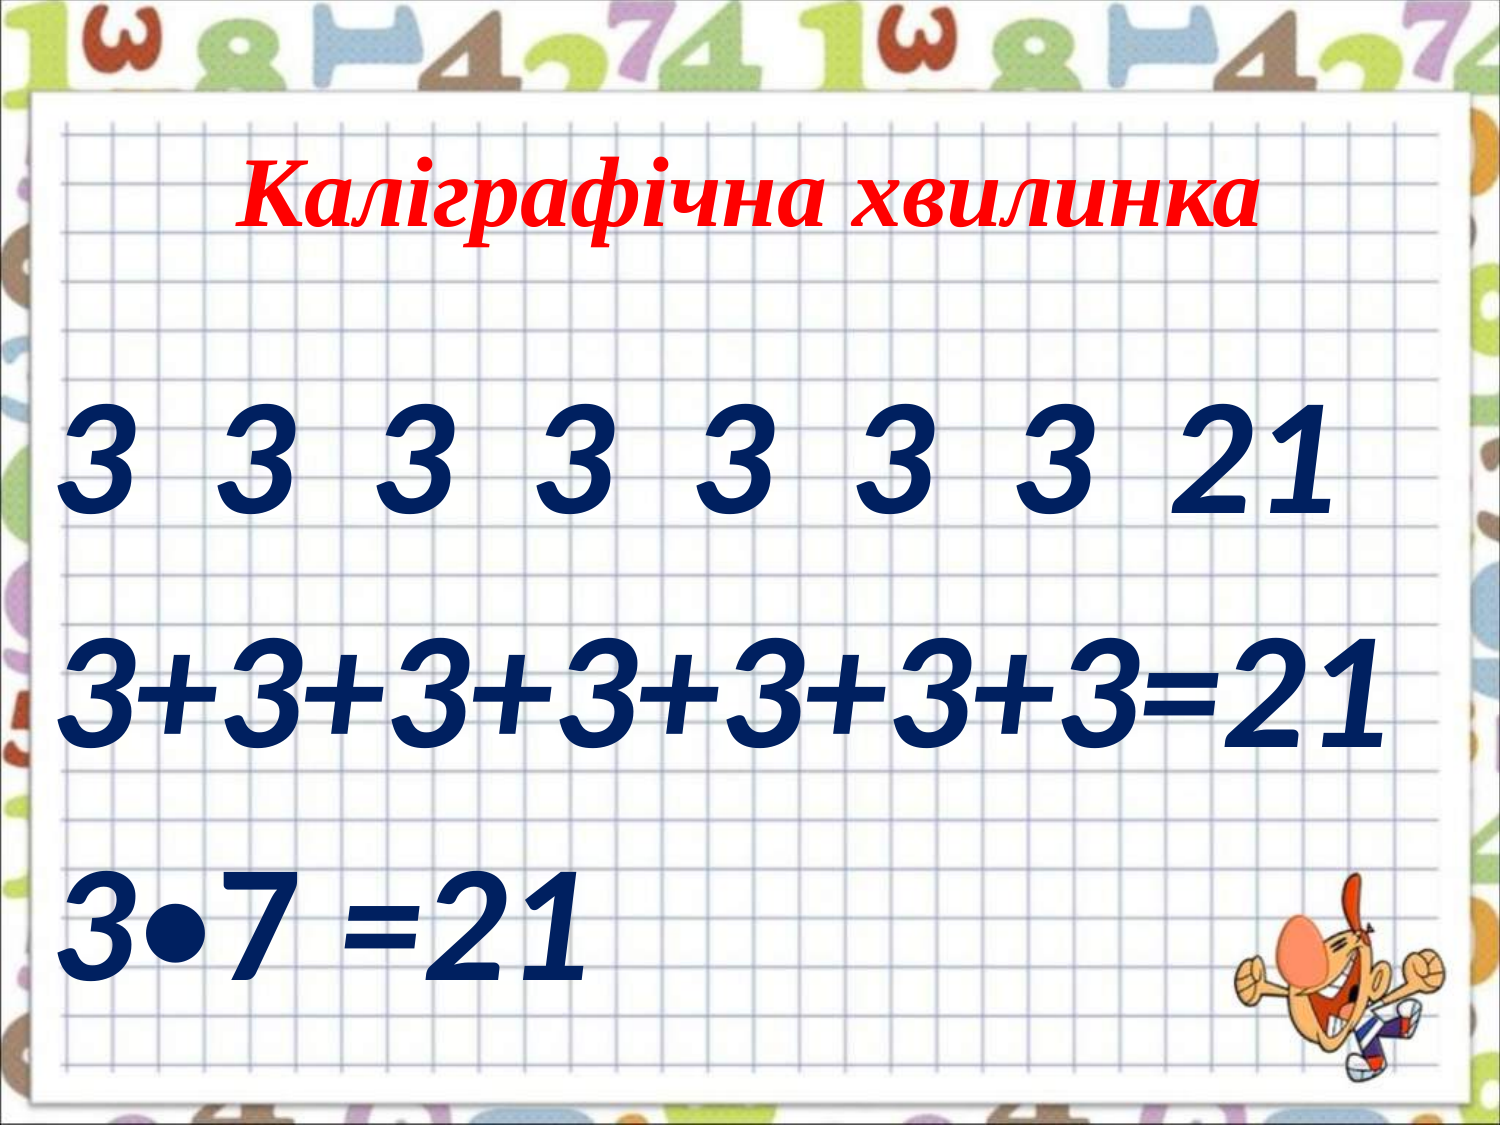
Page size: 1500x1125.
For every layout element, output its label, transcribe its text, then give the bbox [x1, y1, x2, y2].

title Каліграфічна хвилинка [74, 128, 1426, 339]
text_box [1230, 1006, 1465, 1087]
picture [0, 0, 1500, 1125]
list 3 3 3 3 3 3 3 21 3+3+3+3+3+3+3=21 3•7 =21 [34, 339, 1500, 1006]
